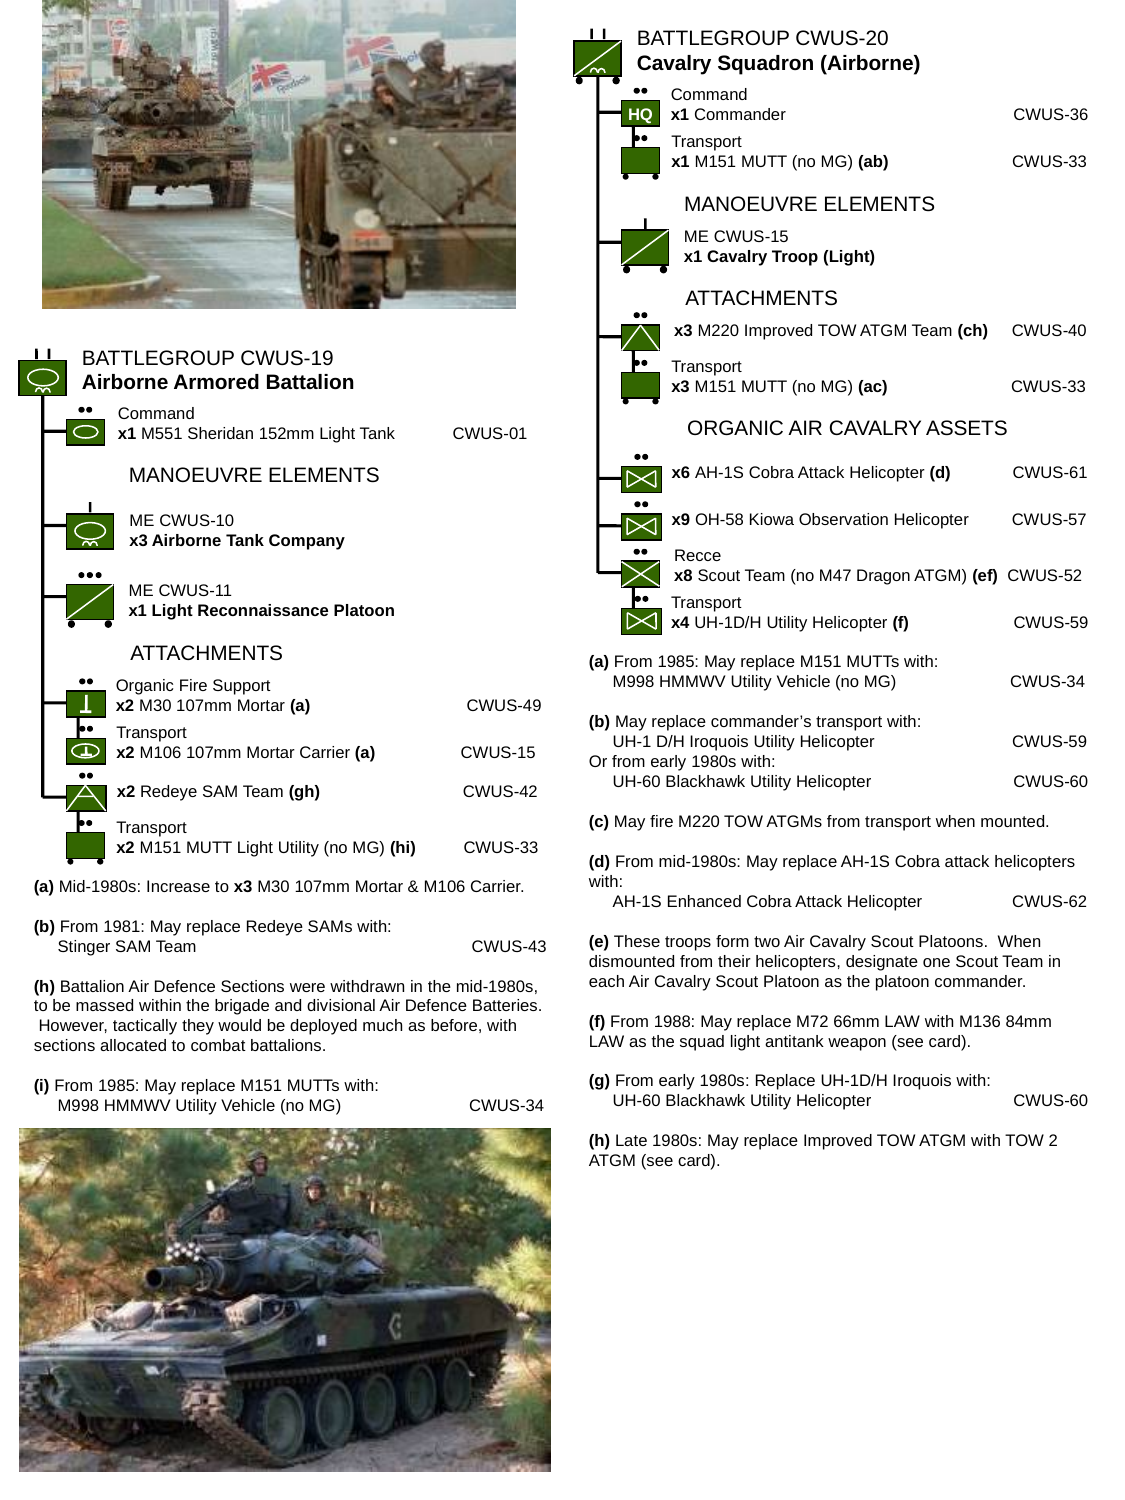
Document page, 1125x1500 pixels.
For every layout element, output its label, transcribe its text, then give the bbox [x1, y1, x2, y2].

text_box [79, 407, 92, 412]
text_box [635, 454, 648, 460]
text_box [79, 820, 92, 826]
text_box MANOEUVRE ELEMENTS [114, 454, 395, 495]
text_box x3 M220 Improved TOW ATGM Team (ch) CWUS-40 [659, 312, 1102, 348]
text_box ME CWUS-10 x3 Airborne Tank Company [114, 502, 361, 557]
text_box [66, 785, 106, 812]
text_box ATTACHMENTS [115, 632, 298, 667]
picture [42, 0, 516, 309]
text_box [621, 466, 662, 493]
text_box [621, 561, 660, 587]
text_box (a) From 1985: May replace M151 MUTTs with: M998 HMMWV Utility Vehicle (no MG) CWUS-34 (b) May replace commander’s transport with: UH-1 D/H Iroquois Utility Helicopter CWUS-59 Or from early 1980s with: UH-60 Blackhawk Utility Helicopter CWUS-60 (c) May fire M220 TOW ATGMs from transport when mounted. (d) From mid-1980s: May replace AH-1S Cobra attack helicopters with: AH-1S Enhanced Cobra Attack Helicopter CWUS-62 (e) These troops form two Air Cavalry Scout Platoons. When dismounted from their helicopters, designate one Scout Team in each Air Cavalry Scout Platoon as the platoon commander. (f) From 1988: May replace M72 66mm LAW with M136 84mm LAW as the squad light antitank weapon (see card). (g) From early 1980s: Replace UH-1D/H Iroquois with: UH-60 Blackhawk Utility Helicopter CWUS-60 (h) Late 1980s: May replace Improved TOW ATGM with TOW 2 ATGM (see card). [574, 643, 1106, 1178]
text_box ORGANIC AIR CAVALRY ASSETS [672, 407, 1023, 447]
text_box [634, 312, 647, 318]
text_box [79, 773, 93, 778]
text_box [66, 419, 105, 446]
text_box x9 OH-58 Kiowa Observation Helicopter CWUS-57 [656, 501, 1102, 537]
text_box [621, 324, 660, 351]
text_box Command x1 M551 Sheridan 152mm Light Tank CWUS-01 [103, 395, 543, 451]
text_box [79, 726, 93, 731]
text_box Transport x2 M151 MUTT Light Utility (no MG) (hi) CWUS-33 [101, 809, 554, 864]
text_box Organic Fire Support x2 M30 107mm Mortar (a) CWUS-49 [101, 667, 557, 723]
text_box Recce x8 Scout Team (no M47 Dragon ATGM) (ef) CWUS-52 [659, 537, 1098, 584]
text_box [634, 88, 647, 93]
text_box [634, 549, 647, 554]
picture [18, 1128, 551, 1472]
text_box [634, 360, 647, 366]
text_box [66, 513, 114, 550]
text_box x2 Redeye SAM Team (gh) CWUS-42 [102, 773, 553, 809]
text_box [621, 230, 669, 273]
text_box (a) Mid-1980s: Increase to x3 M30 107mm Mortar & M106 Carrier. (b) From 1981: May replace Redeye SAMs with: Stinger SAM Team CWUS-43 (h) Battalion Air Defence Sections were withdrawn in the mid-1980s, to be massed within the brigade and divisional Air Defence Batteries. However, tactically they would be deployed much as before, with sections allocated to combat battalions. (i) From 1985: May replace M151 MUTTs with: M998 HMMWV Utility Vehicle (no MG) CWUS-34 [19, 868, 563, 1123]
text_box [635, 596, 648, 602]
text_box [621, 372, 660, 404]
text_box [621, 100, 660, 127]
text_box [66, 584, 114, 628]
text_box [36, 348, 49, 360]
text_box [591, 28, 605, 39]
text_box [574, 41, 622, 84]
text_box ATTACHMENTS [670, 277, 853, 312]
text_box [621, 608, 662, 635]
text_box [66, 738, 106, 765]
text_box ME CWUS-15 x1 Cavalry Troop (Light) [669, 218, 891, 274]
text_box Transport x4 UH-1D/H Utility Helicopter (f) CWUS-59 [656, 584, 1104, 640]
text_box Transport x3 M151 MUTT (no MG) (ac) CWUS-33 [656, 348, 1101, 404]
text_box MANOEUVRE ELEMENTS [669, 183, 950, 223]
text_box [79, 572, 101, 578]
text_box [634, 135, 647, 141]
text_box Transport x1 M151 MUTT (no MG) (ab) CWUS-33 [656, 123, 1102, 179]
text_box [621, 513, 662, 540]
text_box BATTLEGROUP CWUS-20 Cavalry Squadron (Airborne) [622, 17, 936, 83]
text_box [635, 502, 648, 507]
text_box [66, 691, 106, 717]
text_box BATTLEGROUP CWUS-19 Airborne Armored Battalion [67, 336, 370, 402]
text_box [66, 832, 105, 864]
text_box Transport x2 M106 107mm Mortar Carrier (a) CWUS-15 [101, 714, 551, 770]
text_box x6 AH-1S Cobra Attack Helicopter (d) CWUS-61 [656, 454, 1103, 490]
text_box ME CWUS-11 x1 Light Reconnaissance Platoon [113, 572, 411, 628]
text_box Command x1 Commander CWUS-36 [656, 76, 1104, 132]
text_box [19, 360, 67, 396]
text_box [79, 679, 93, 684]
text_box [621, 147, 660, 179]
